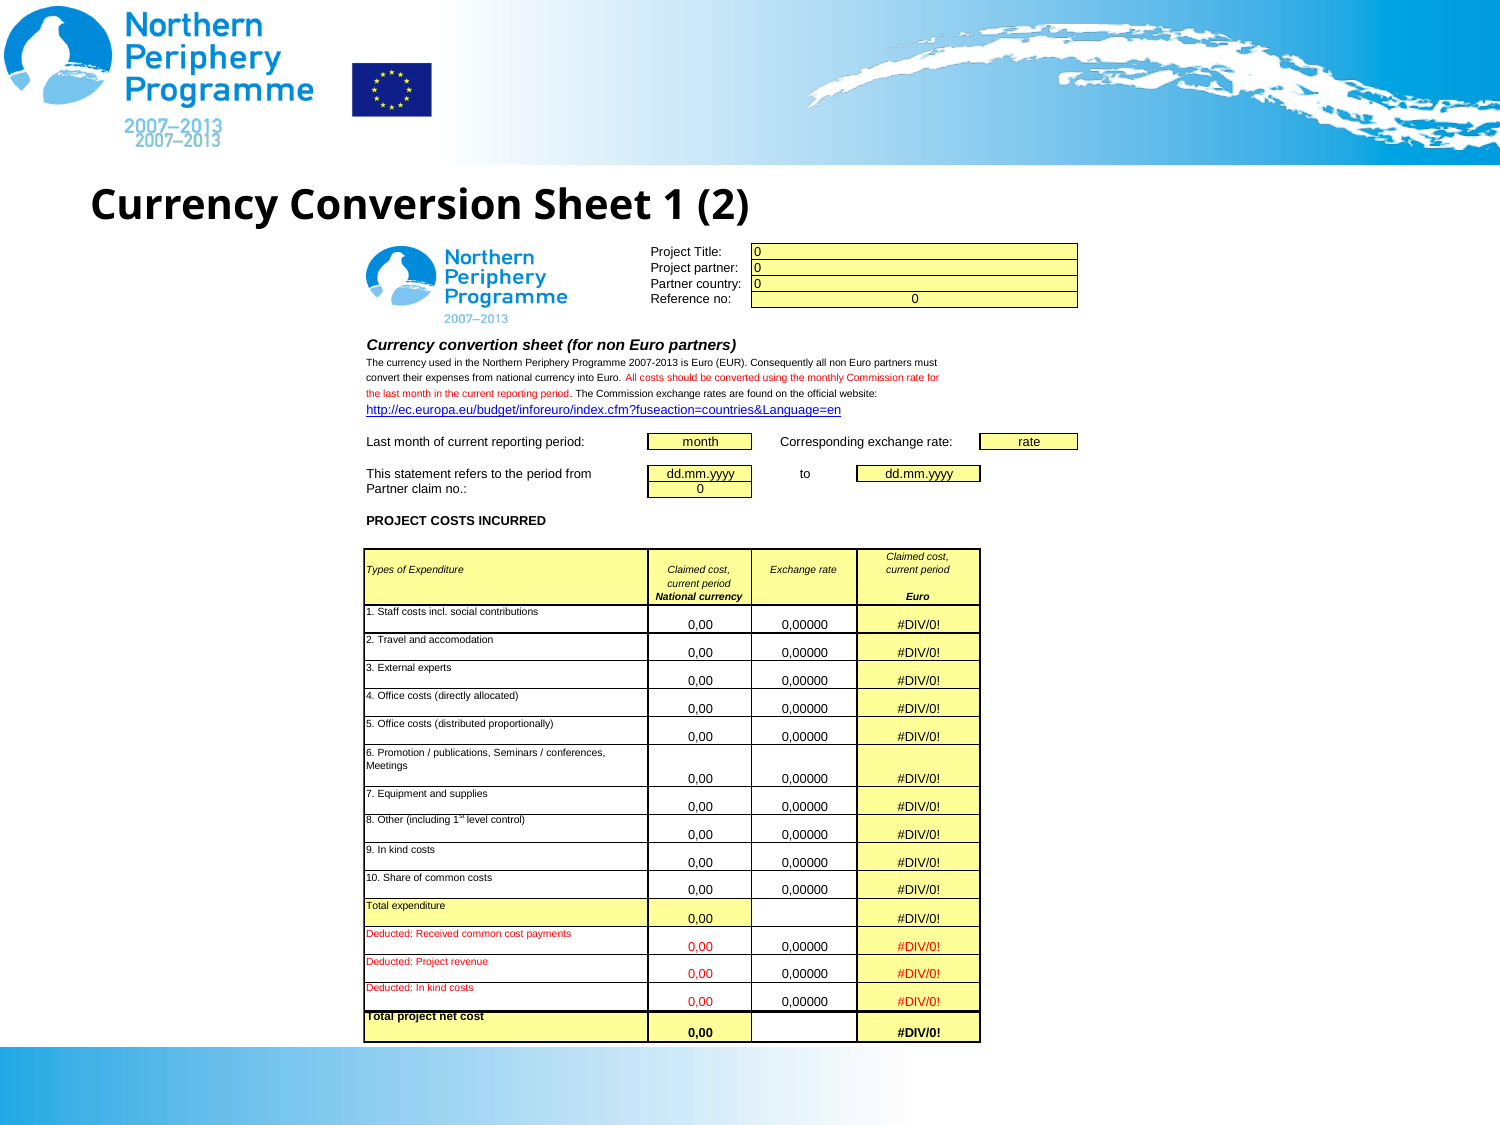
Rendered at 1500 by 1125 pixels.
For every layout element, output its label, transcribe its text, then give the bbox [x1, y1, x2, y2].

picture [1476, 100, 1500, 107]
picture [4, 1, 1500, 165]
picture [0, 1047, 1053, 1125]
title Currency Conversion Sheet 1 (2) [74, 44, 1337, 236]
picture [363, 242, 1079, 1044]
